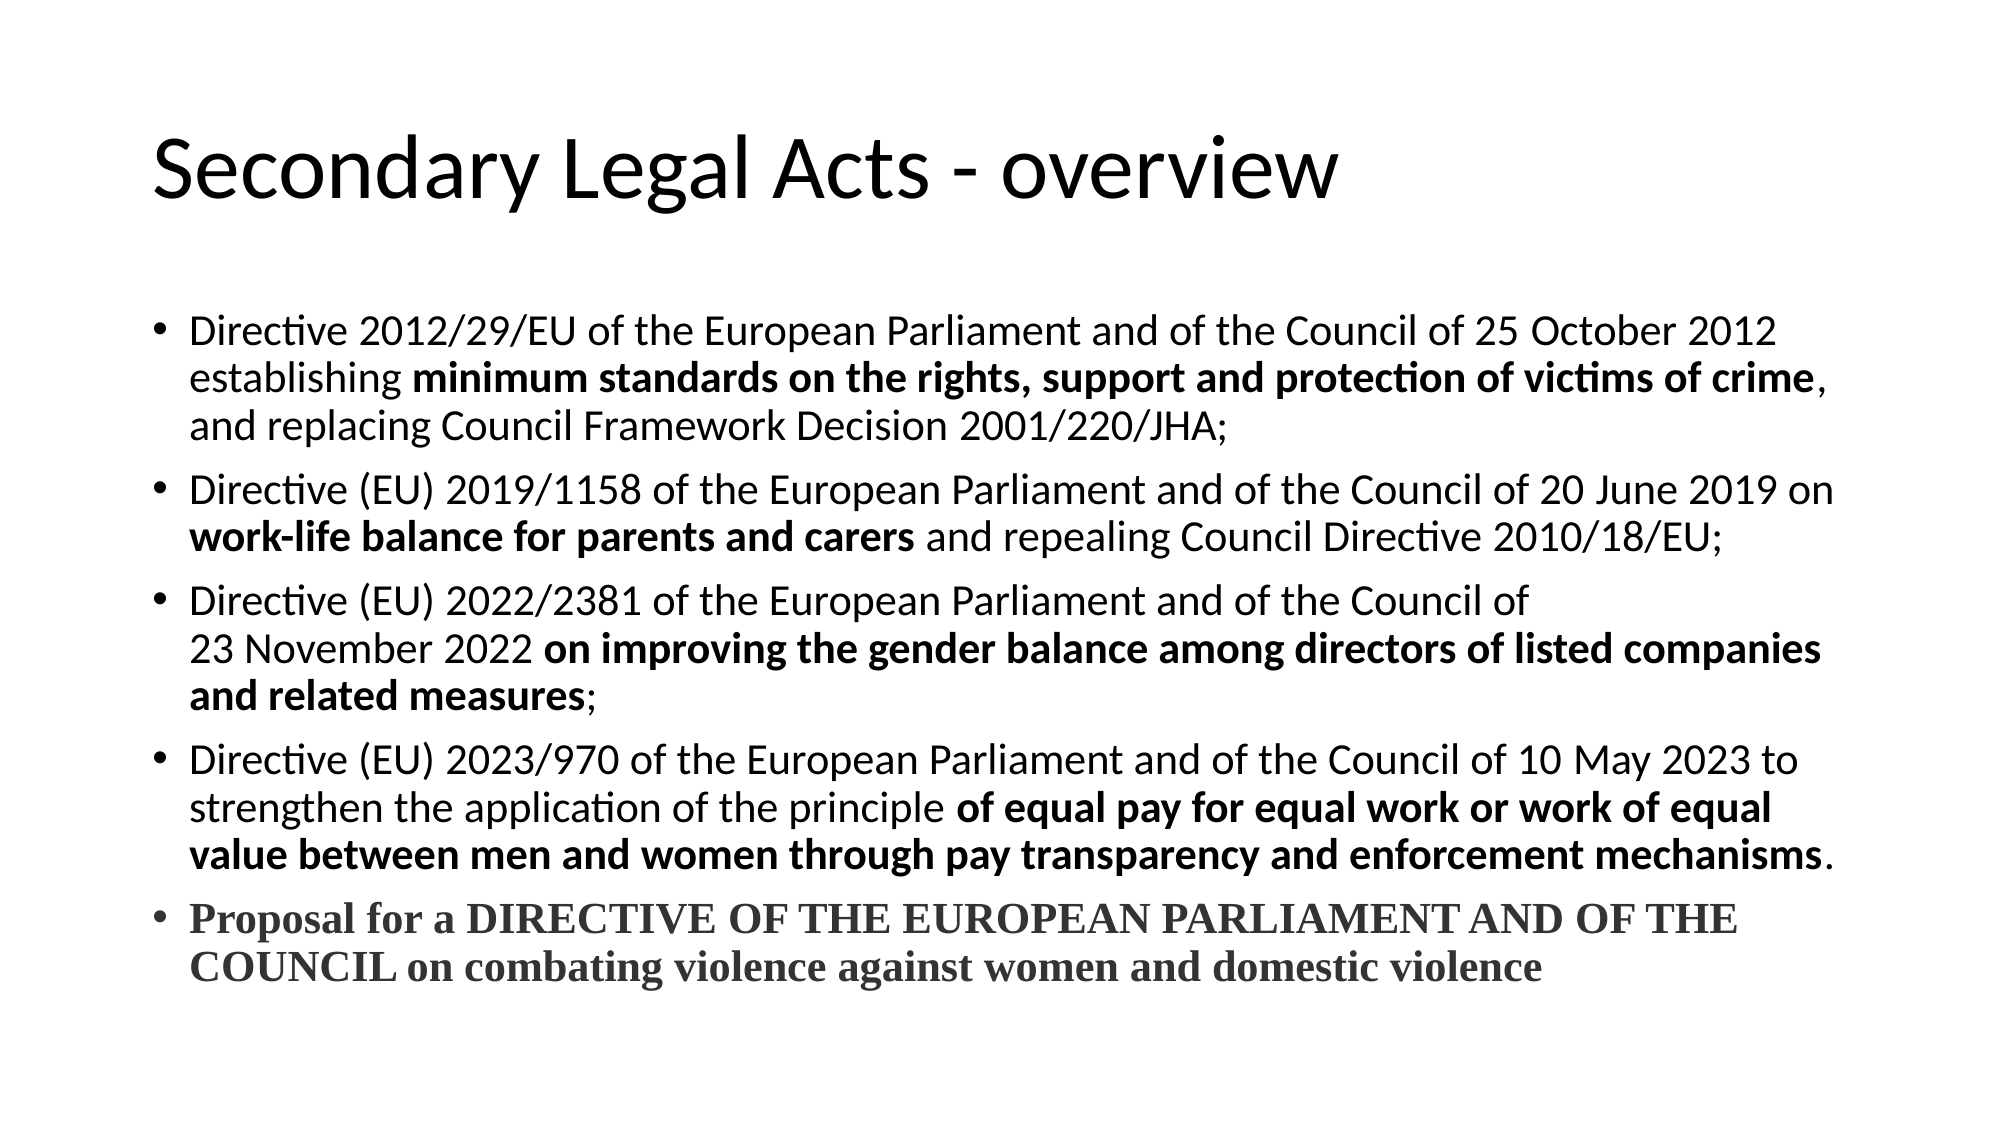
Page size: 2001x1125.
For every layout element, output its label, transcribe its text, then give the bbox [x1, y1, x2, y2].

title Secondary Legal Acts - overview [137, 59, 1863, 278]
list Directive 2012/29/EU of the European Parliament and of the Council of 25 October 2012 establishing minimum standards on the rights, support and protection of victims of crime, and replacing Council Framework Decision 2001/220/JHA; Directive (EU) 2019/1158 of the European Parliament and of the Council of 20 June 2019 on work-life balance for parents and carers and repealing Council Directive 2010/18/EU; Directive (EU) 2022/2381 of the European Parliament and of the Council of 23 November 2022 on improving the gender balance among directors of listed companies and related measures; Directive (EU) 2023/970 of the European Parliament and of the Council of 10 May 2023 to strengthen the application of the principle of equal pay for equal work or work of equal value between men and women through pay transparency and enforcement mechanisms. Proposal for a DIRECTIVE OF THE EUROPEAN PARLIAMENT AND OF THE COUNCIL on combating violence against women and domestic violence [137, 299, 1863, 1014]
